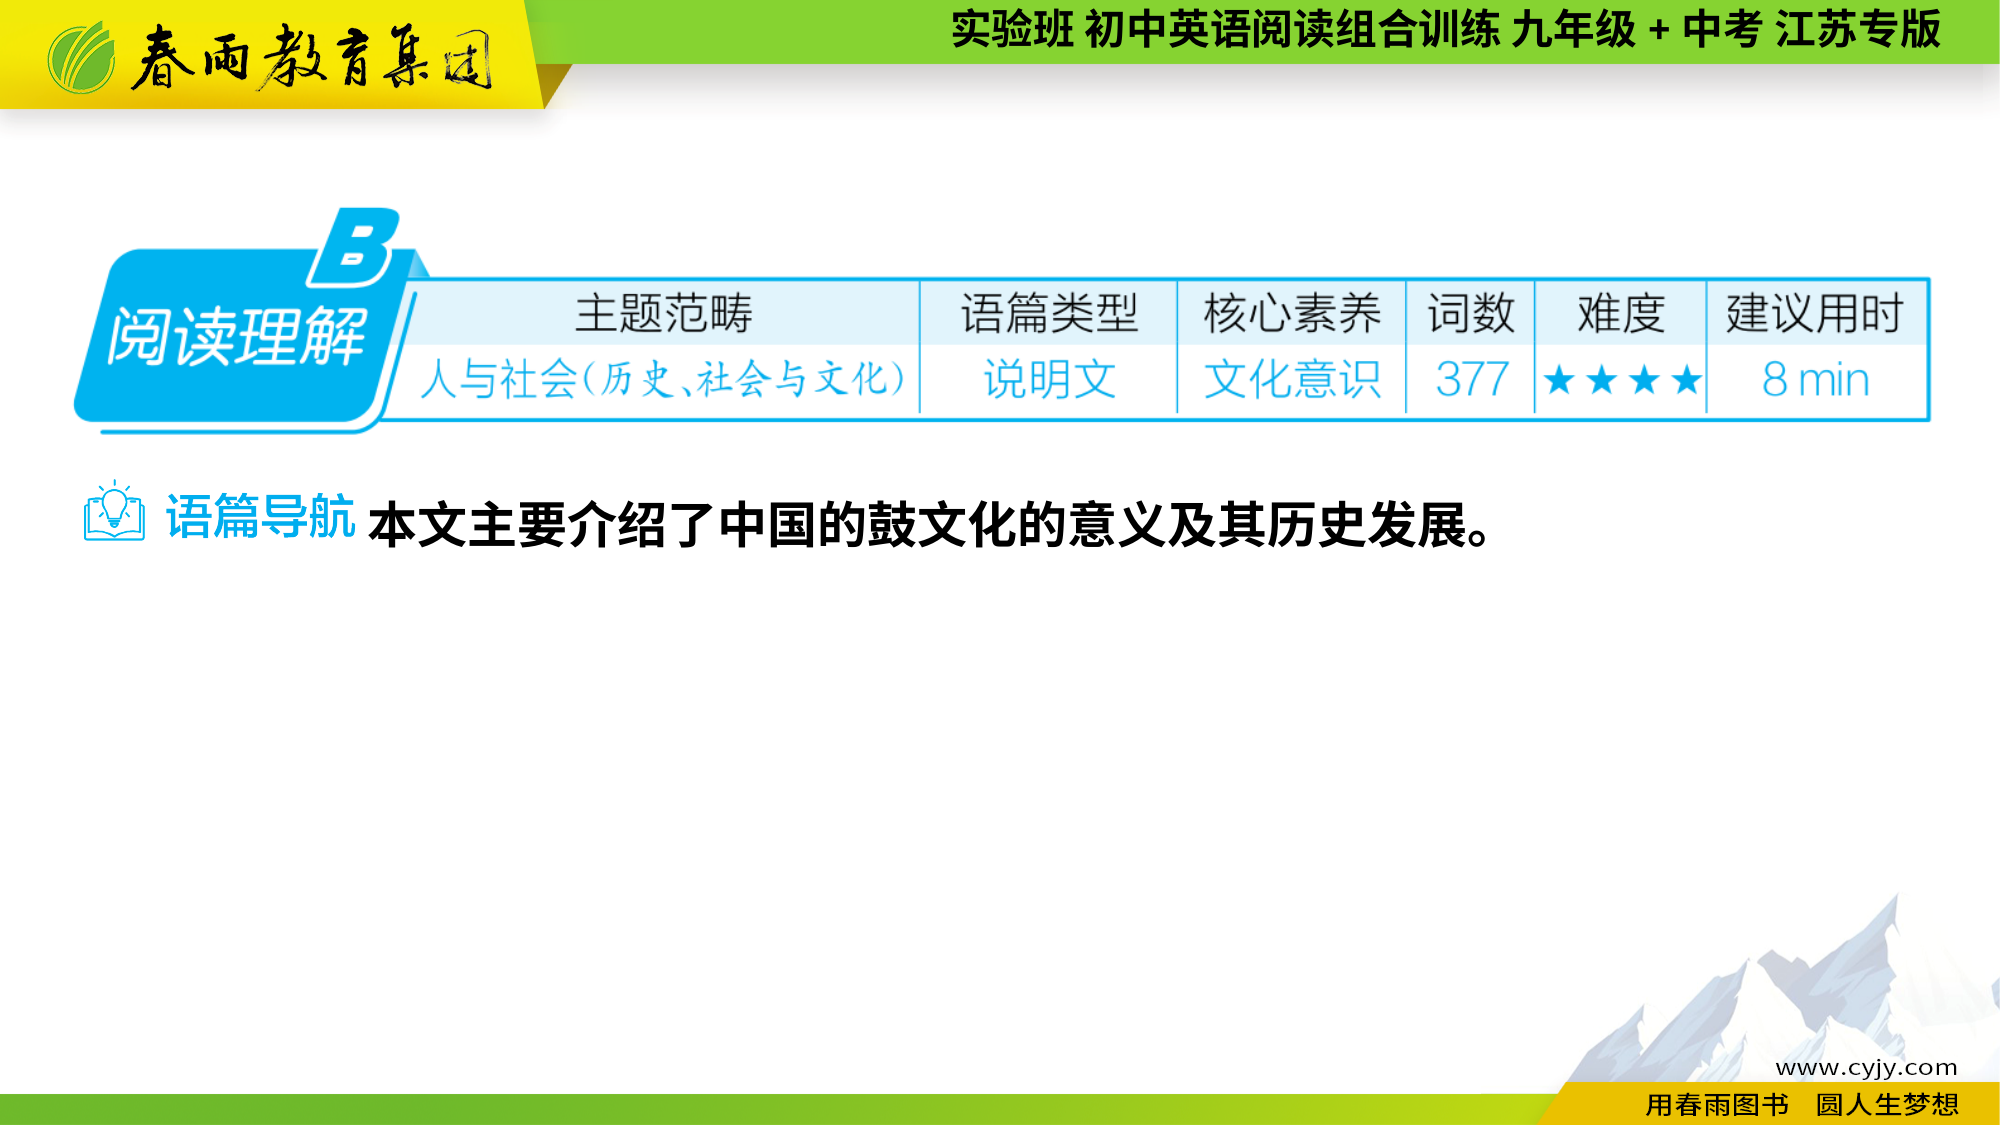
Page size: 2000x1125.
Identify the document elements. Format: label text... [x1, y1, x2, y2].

picture [0, 0, 2000, 1125]
list 本文主要介绍了中国的鼓文化的意义及其历史发展。 [59, 456, 1944, 551]
